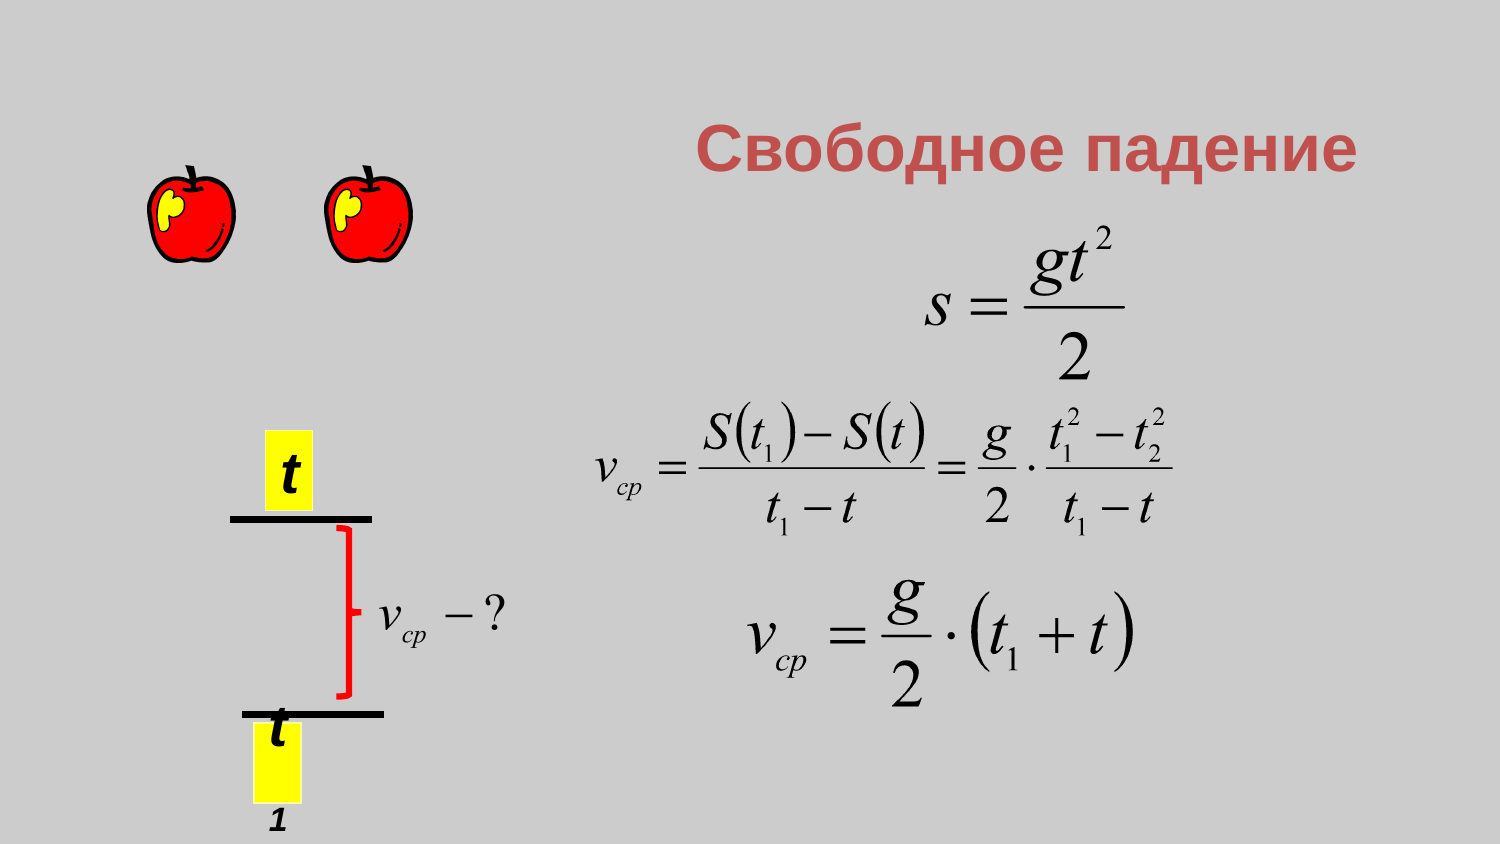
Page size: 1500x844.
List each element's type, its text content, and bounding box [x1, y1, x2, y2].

picture [147, 164, 236, 263]
text_box t [265, 430, 313, 511]
picture [587, 394, 1182, 717]
text_box t1 [253, 723, 301, 803]
text_box [336, 528, 362, 697]
picture [371, 580, 515, 660]
picture [915, 208, 1137, 390]
picture [324, 164, 413, 263]
text_box Свободное падение [680, 96, 1401, 192]
